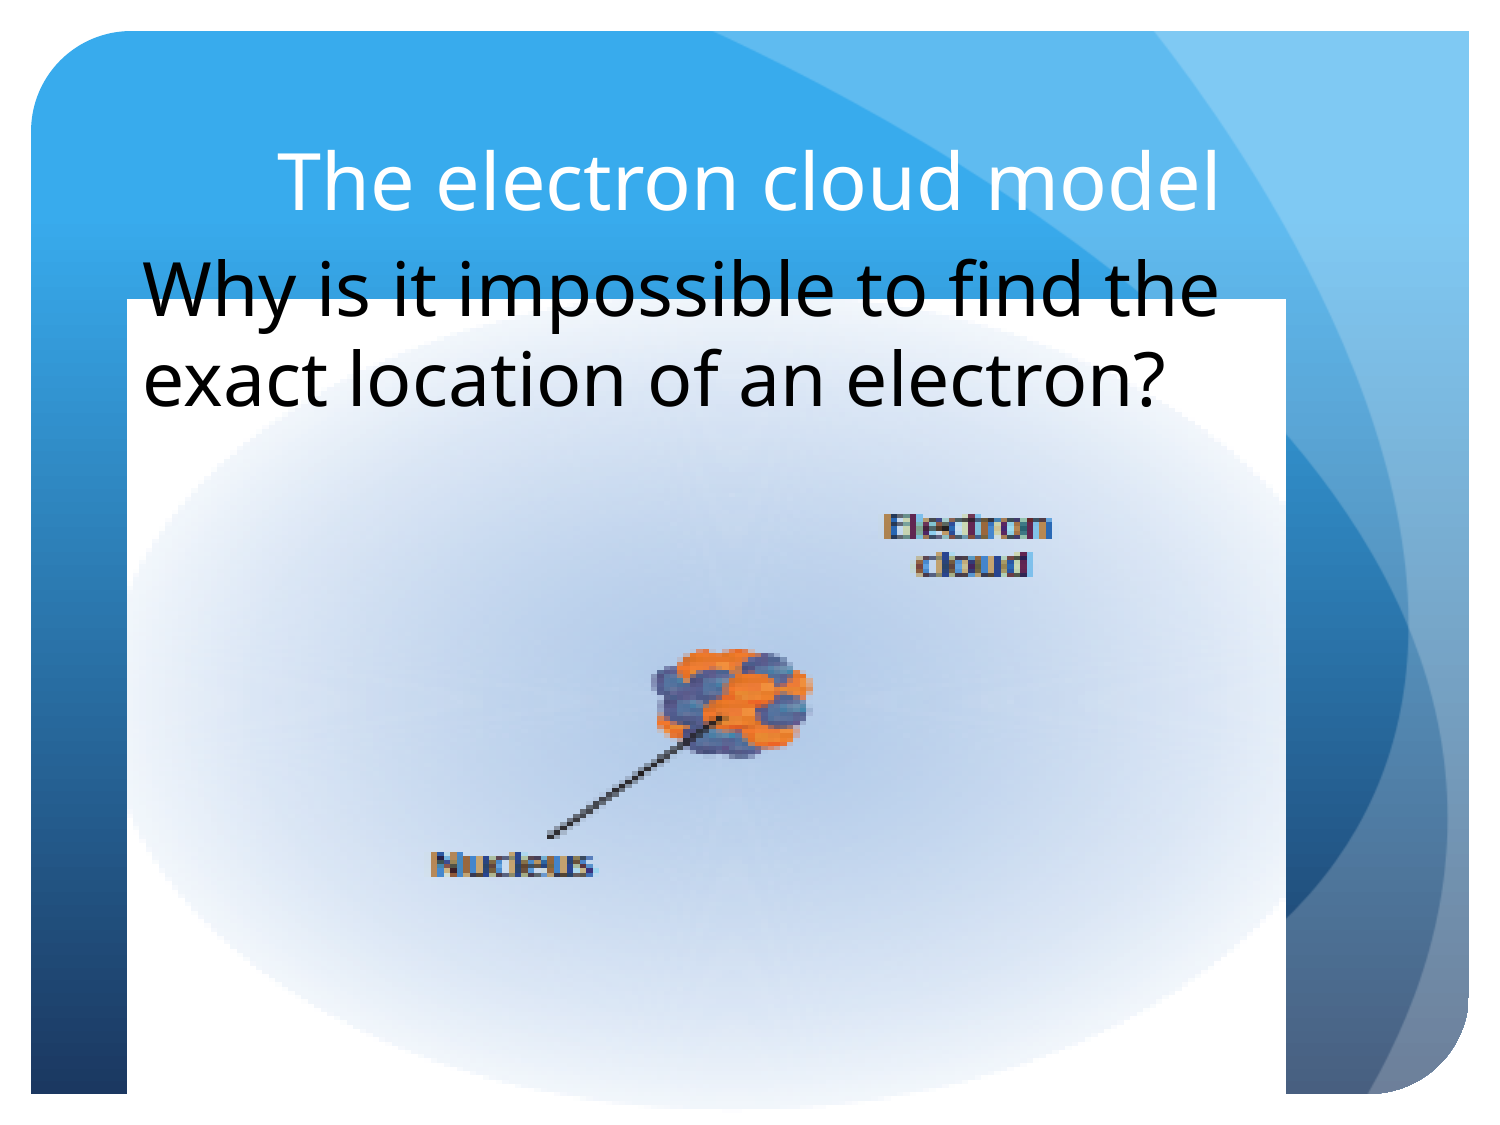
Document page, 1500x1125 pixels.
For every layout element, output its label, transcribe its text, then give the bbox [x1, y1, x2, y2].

title The electron cloud model [127, 62, 1372, 234]
text_box Why is it impossible to find the exact location of an electron? [127, 233, 1326, 429]
picture [24, 30, 1473, 1118]
